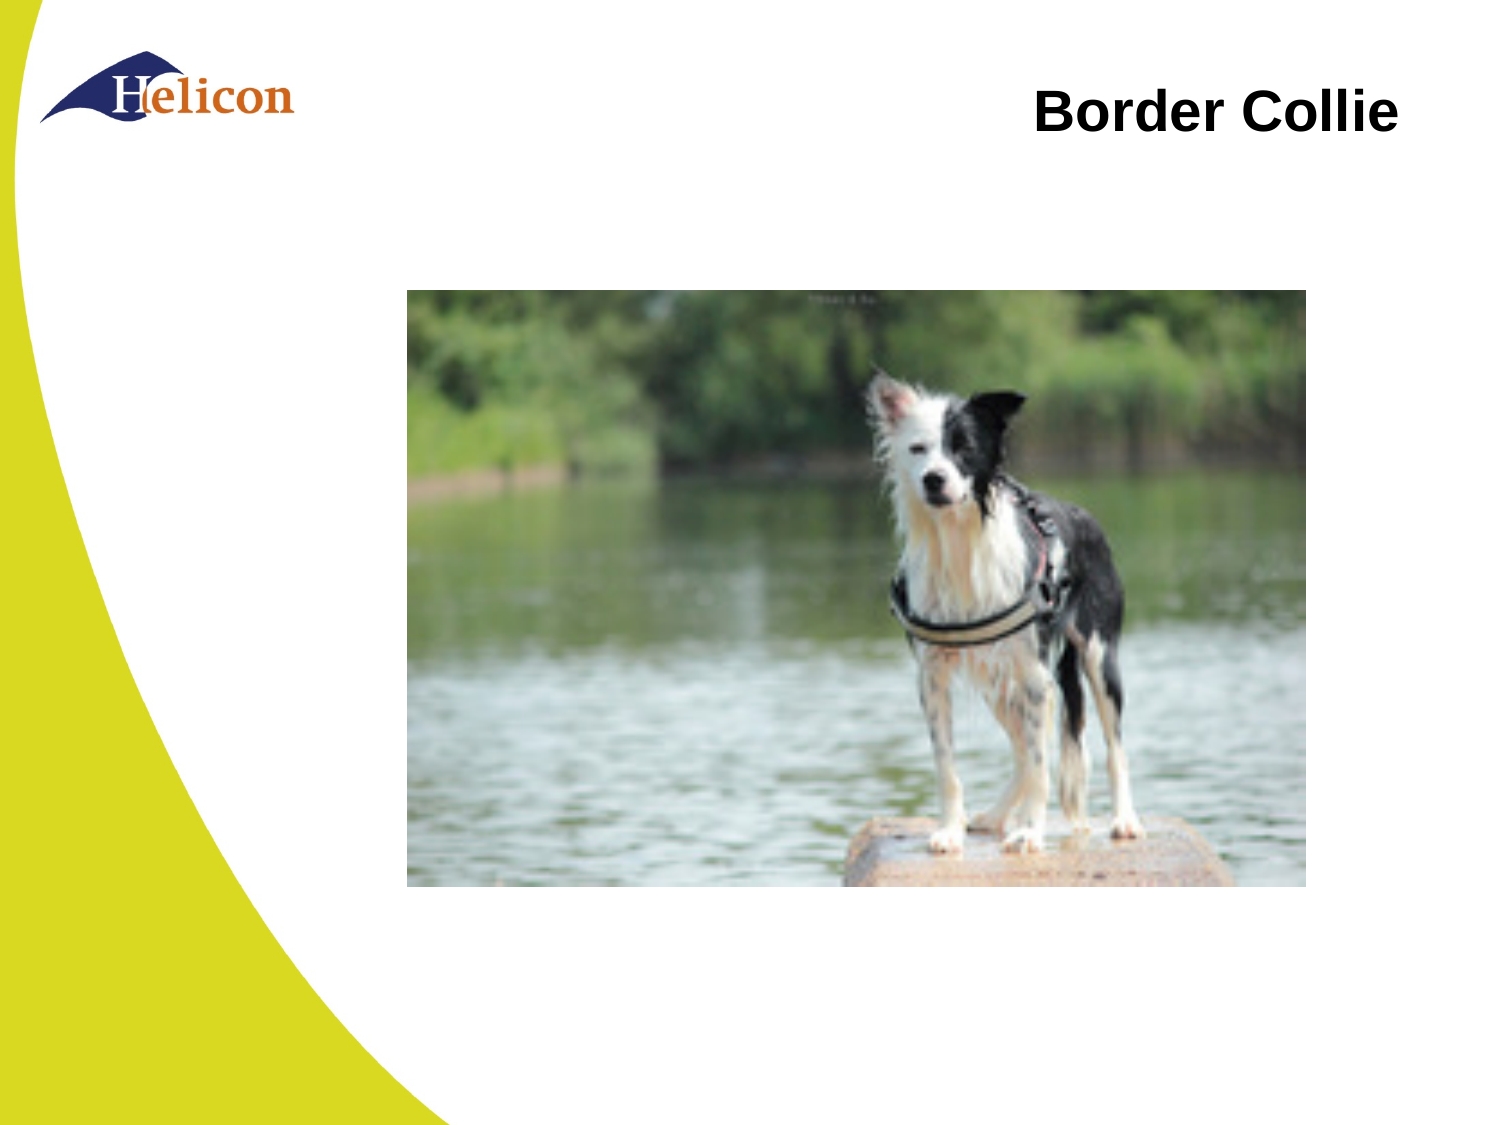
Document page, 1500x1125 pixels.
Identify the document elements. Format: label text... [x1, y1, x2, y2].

picture [0, 0, 1500, 1125]
title Border Collie [324, 54, 1415, 161]
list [407, 290, 1306, 888]
